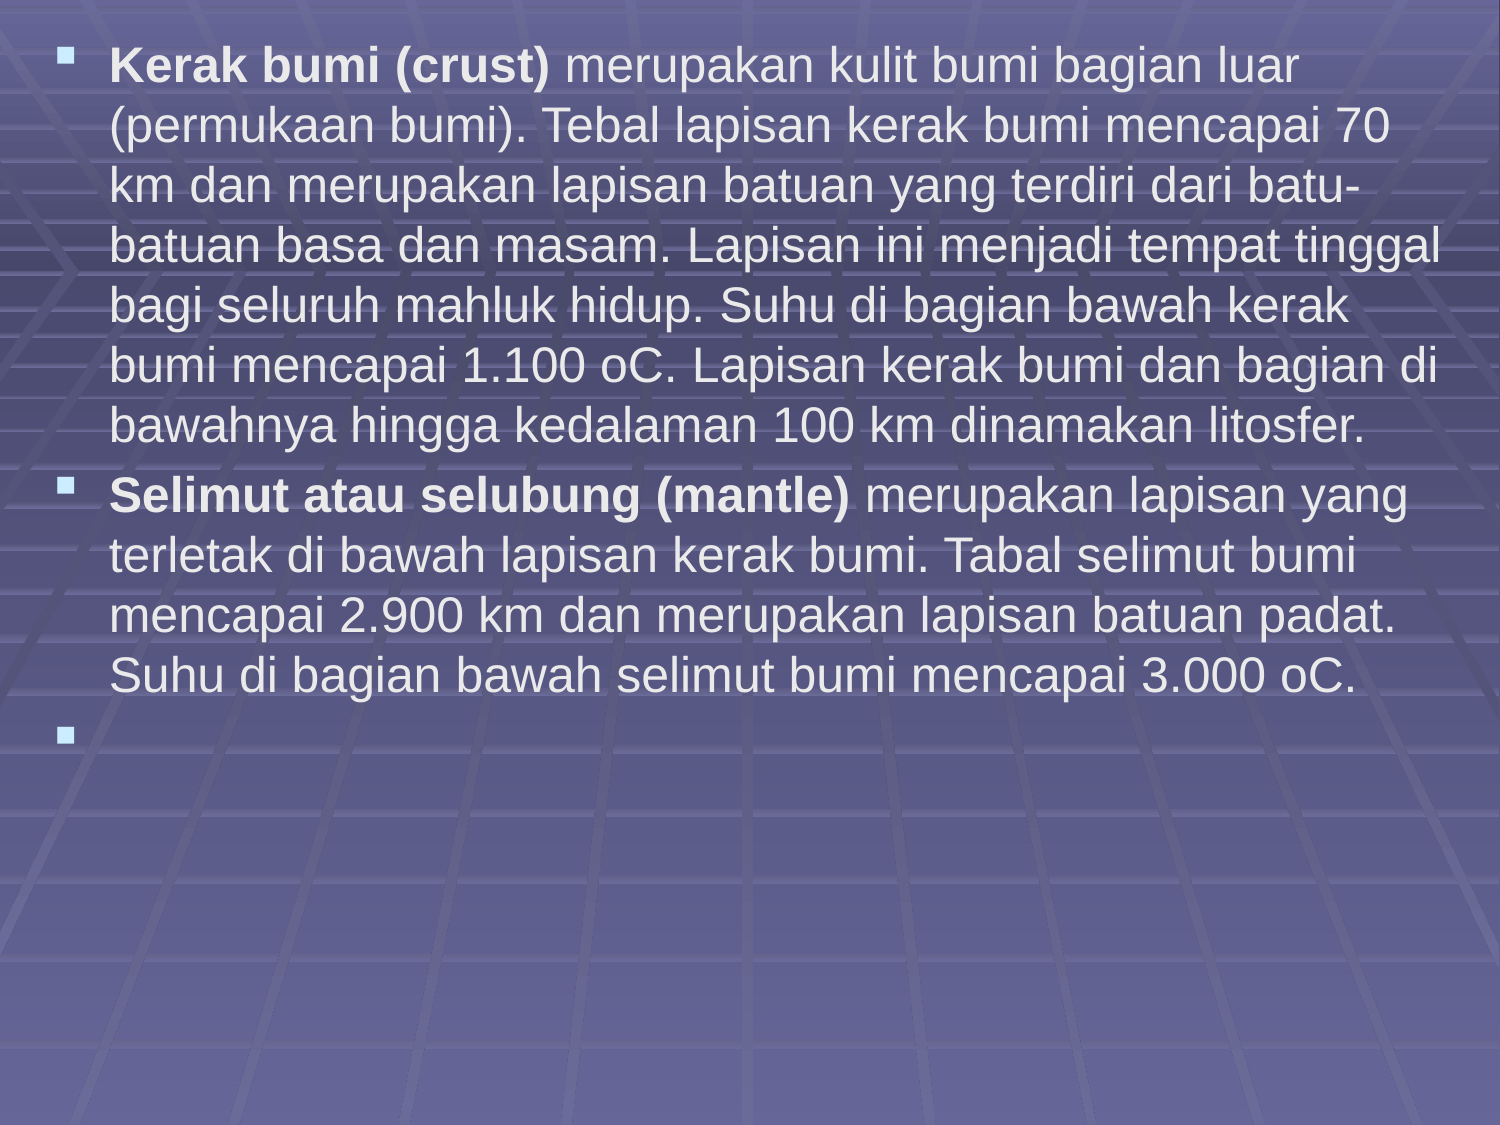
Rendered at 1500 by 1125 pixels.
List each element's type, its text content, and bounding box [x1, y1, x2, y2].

list Kerak bumi (crust) merupakan kulit bumi bagian luar (permukaan bumi). Tebal lapisan kerak bumi mencapai 70 km dan merupakan lapisan batuan yang terdiri dari batu-batuan basa dan masam. Lapisan ini menjadi tempat tinggal bagi seluruh mahluk hidup. Suhu di bagian bawah kerak bumi mencapai 1.100 oC. Lapisan kerak bumi dan bagian di bawahnya hingga kedalaman 100 km dinamakan litosfer. Selimut atau selubung (mantle) merupakan lapisan yang terletak di bawah lapisan kerak bumi. Tabal selimut bumi mencapai 2.900 km dan merupakan lapisan batuan padat. Suhu di bagian bawah selimut bumi mencapai 3.000 oC. [37, 24, 1476, 1063]
